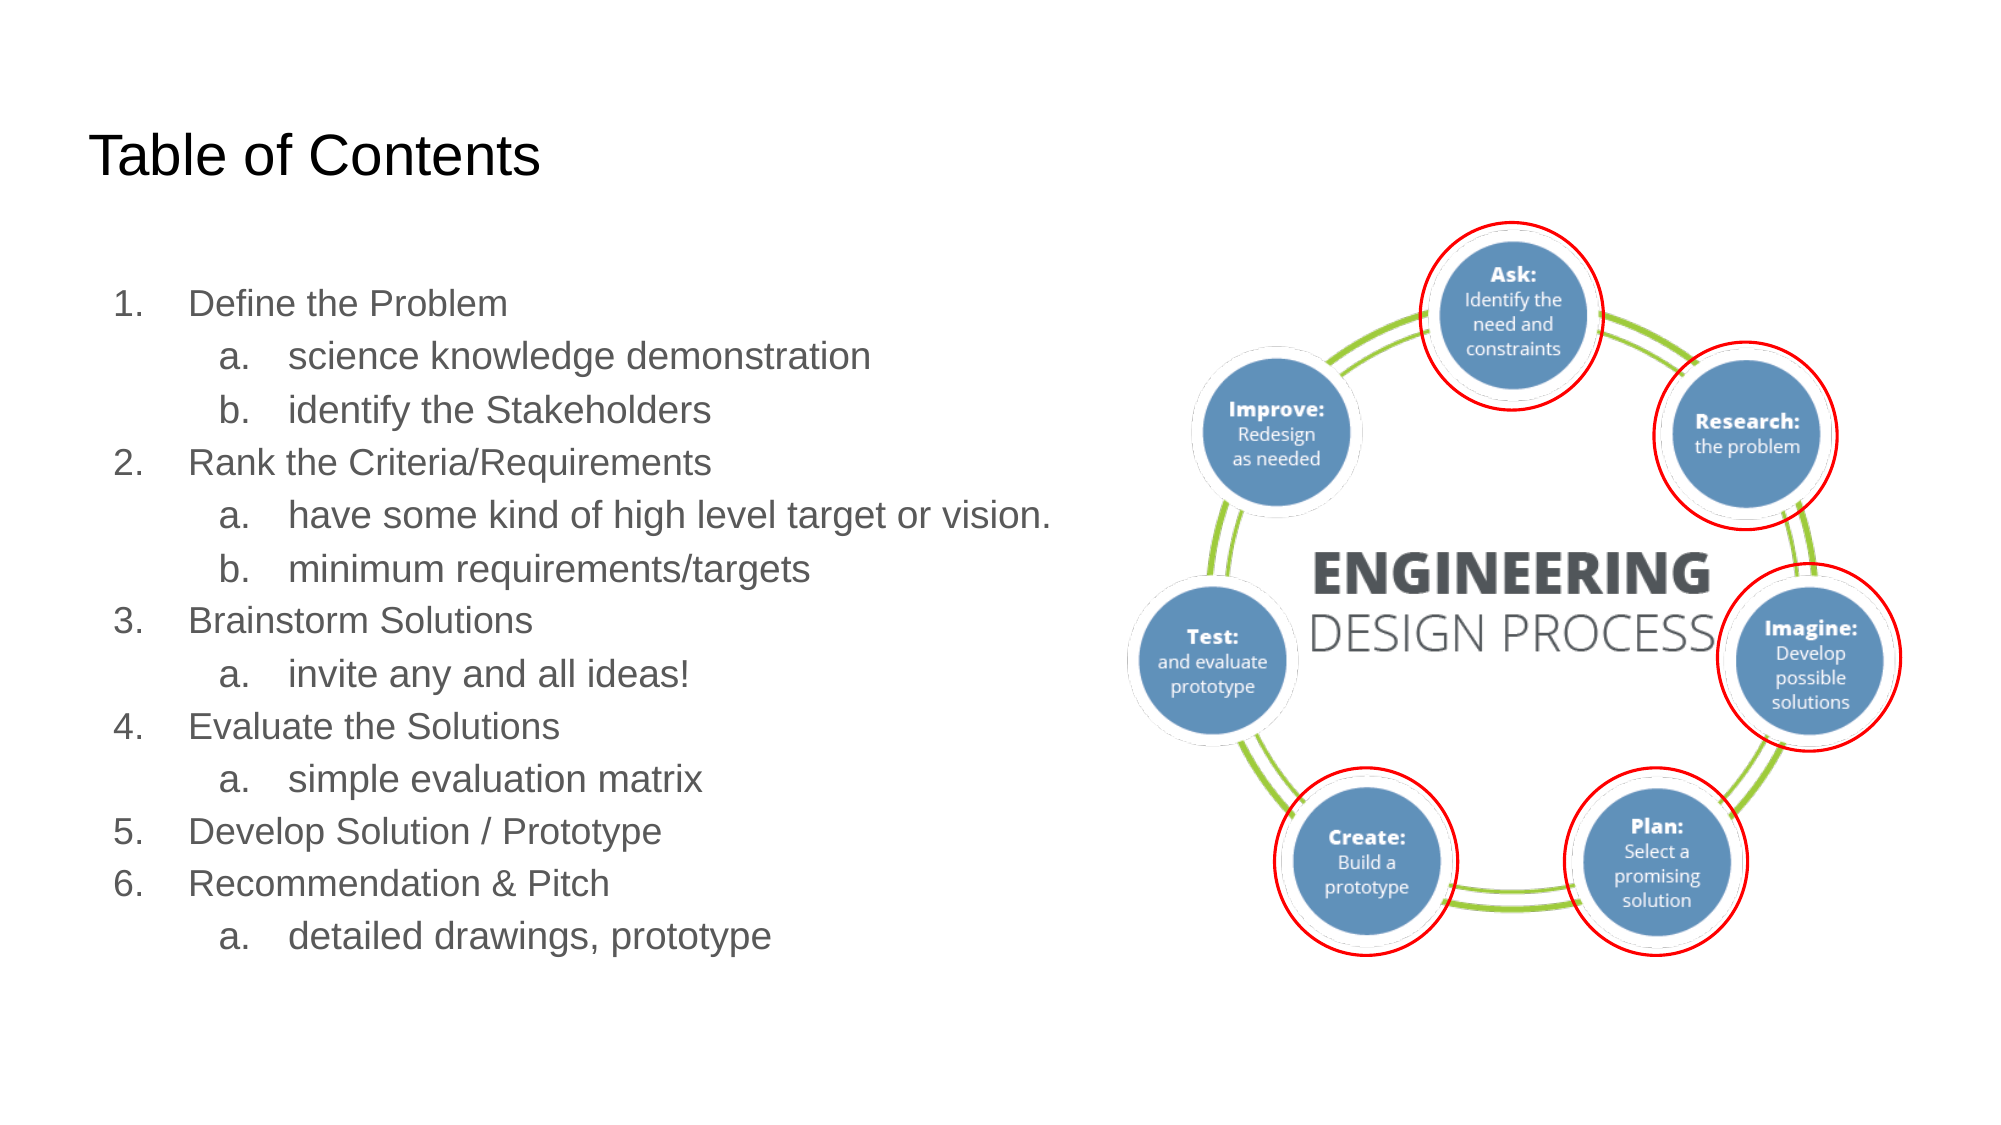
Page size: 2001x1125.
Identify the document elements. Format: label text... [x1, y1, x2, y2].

title Table of Contents [68, 97, 1932, 223]
list Define the Problem science knowledge demonstration identify the Stakeholders Rank the Criteria/Requirements have some kind of high level target or vision. minimum requirements/targets Brainstorm Solutions invite any and all ideas! Evaluate the Solutions simple evaluation matrix Develop Solution / Prototype Recommendation & Pitch detailed drawings, prototype [68, 252, 1136, 1117]
picture [1112, 222, 1911, 956]
